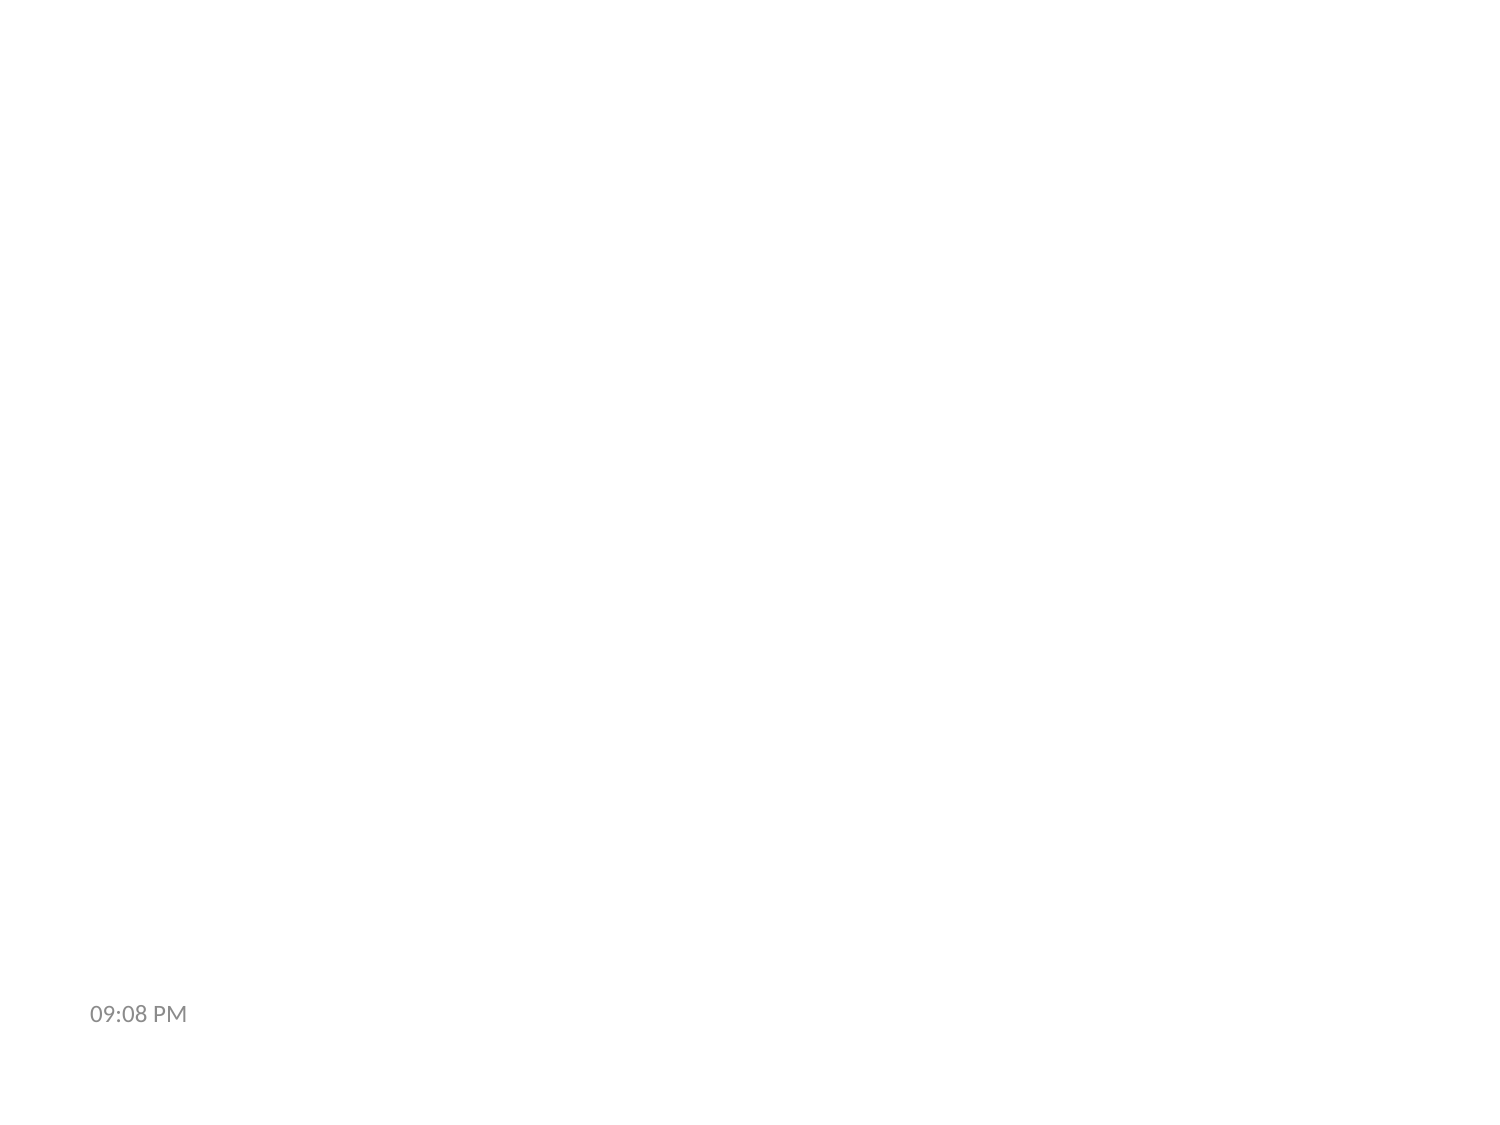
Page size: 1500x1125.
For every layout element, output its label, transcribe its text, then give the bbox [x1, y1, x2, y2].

text_box 3:35 PM [75, 982, 425, 1043]
